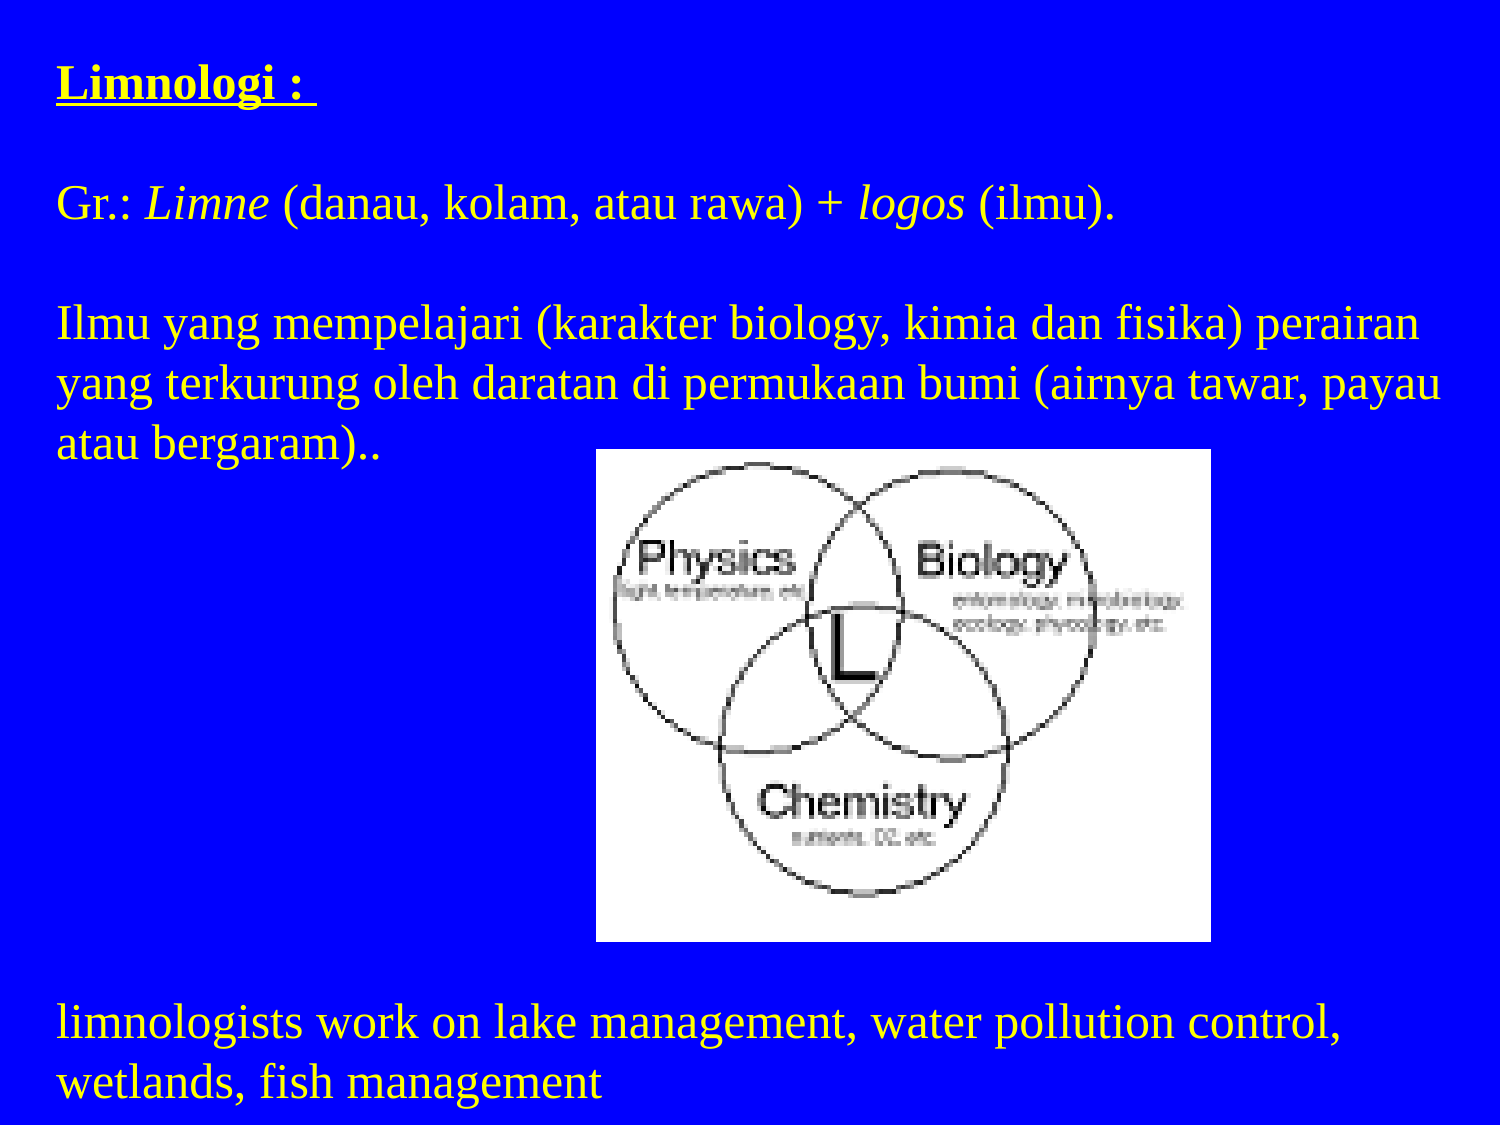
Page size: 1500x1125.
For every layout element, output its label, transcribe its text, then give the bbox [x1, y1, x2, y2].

text_box limnologists work on lake management, water pollution control, wetlands, fish management [41, 981, 1447, 1117]
picture [596, 449, 1211, 943]
text_box Limnologi : Gr.: Limne (danau, kolam, atau rawa) + logos (ilmu). Ilmu yang mempelajari (karakter biology, kimia dan fisika) perairan yang terkurung oleh daratan di permukaan bumi (airnya tawar, payau atau bergaram).. [41, 42, 1471, 478]
